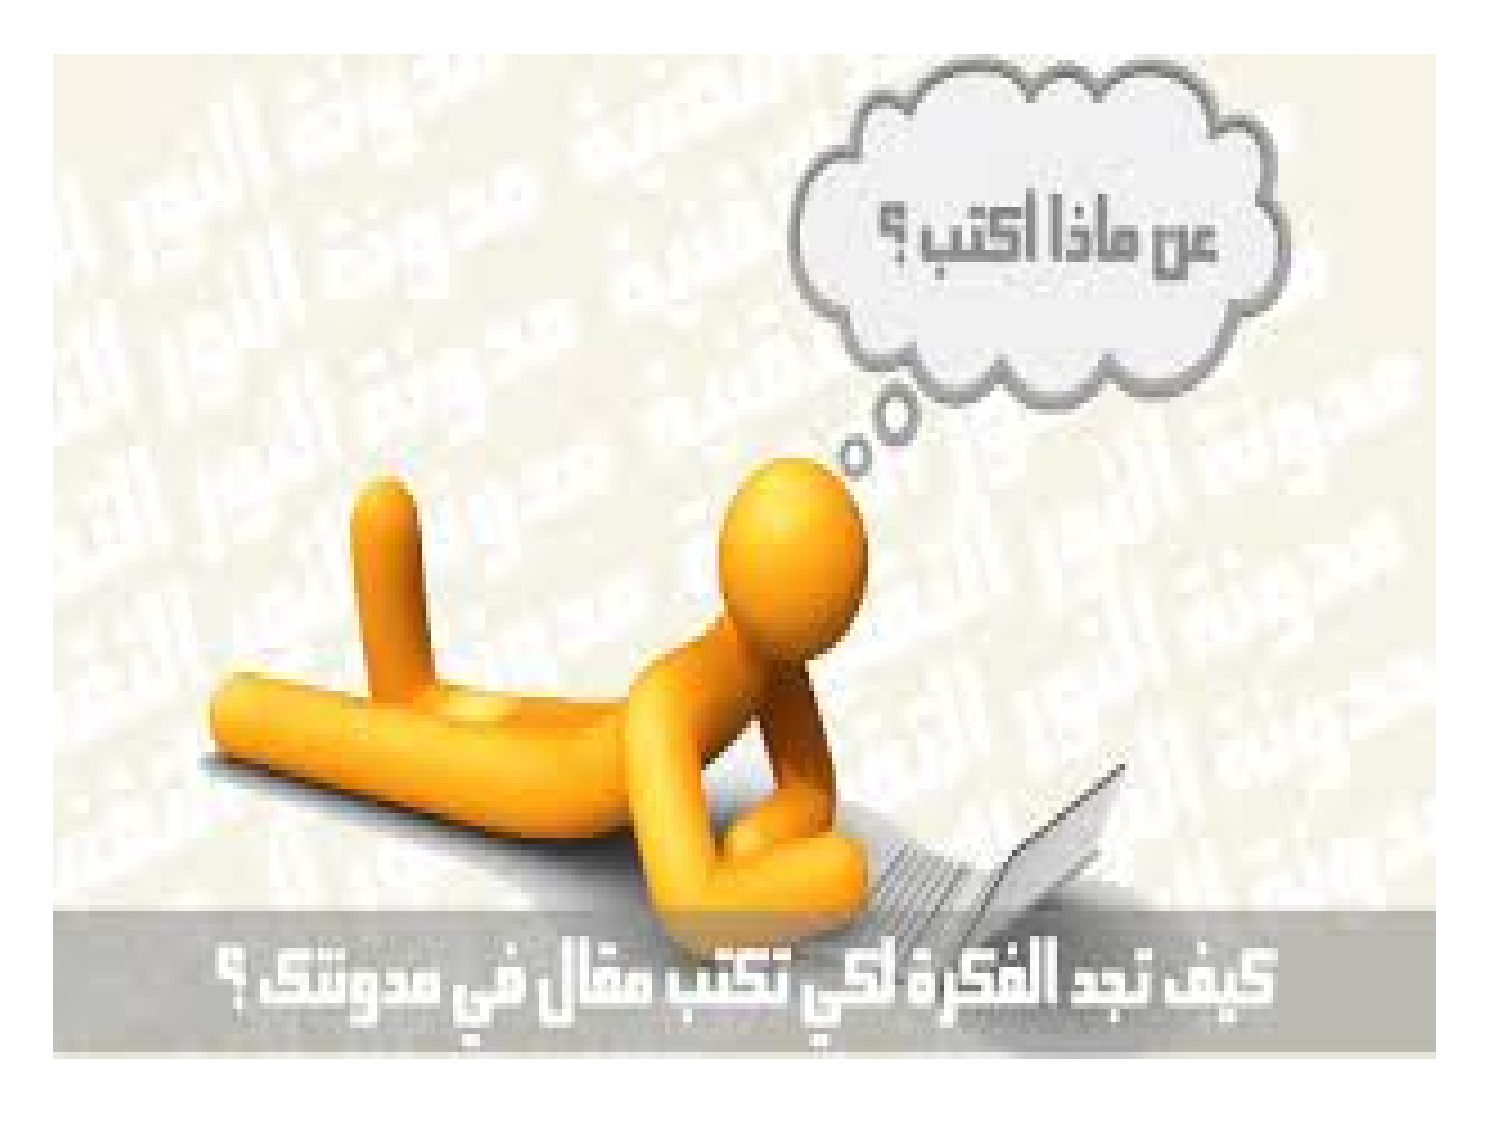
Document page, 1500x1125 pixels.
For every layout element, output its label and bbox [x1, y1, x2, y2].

list [52, 54, 1436, 1059]
